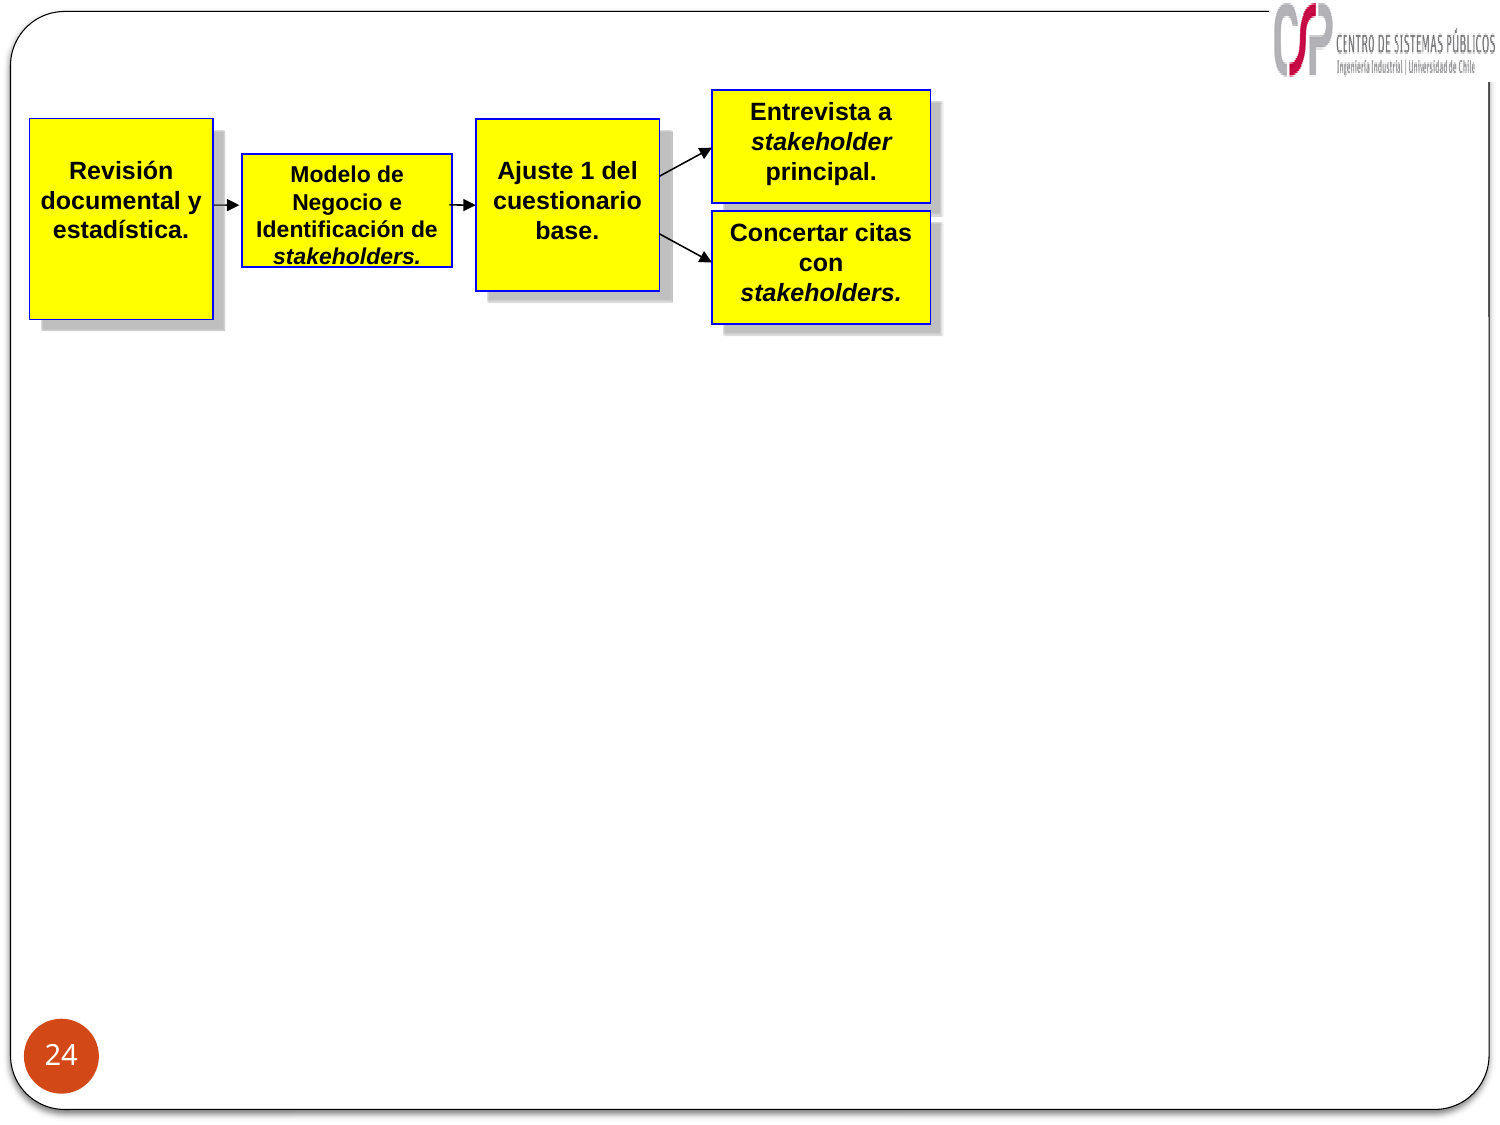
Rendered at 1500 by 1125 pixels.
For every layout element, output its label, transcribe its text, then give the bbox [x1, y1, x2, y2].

text_box Revisión documental y estadística. [29, 118, 214, 320]
text_box Ajuste 1 del cuestionario base. [475, 118, 660, 292]
text_box Entrevista a stakeholder principal. [711, 90, 931, 204]
slide_number 24 [23, 1018, 99, 1094]
text_box [659, 233, 712, 263]
text_box Concertar citas con stakeholders. [711, 210, 931, 324]
text_box [659, 147, 712, 177]
text_box Modelo de Negocio e Identificación de stakeholders. [242, 154, 453, 268]
text_box [226, 198, 240, 212]
picture [1269, 0, 1500, 82]
text_box [449, 198, 476, 212]
